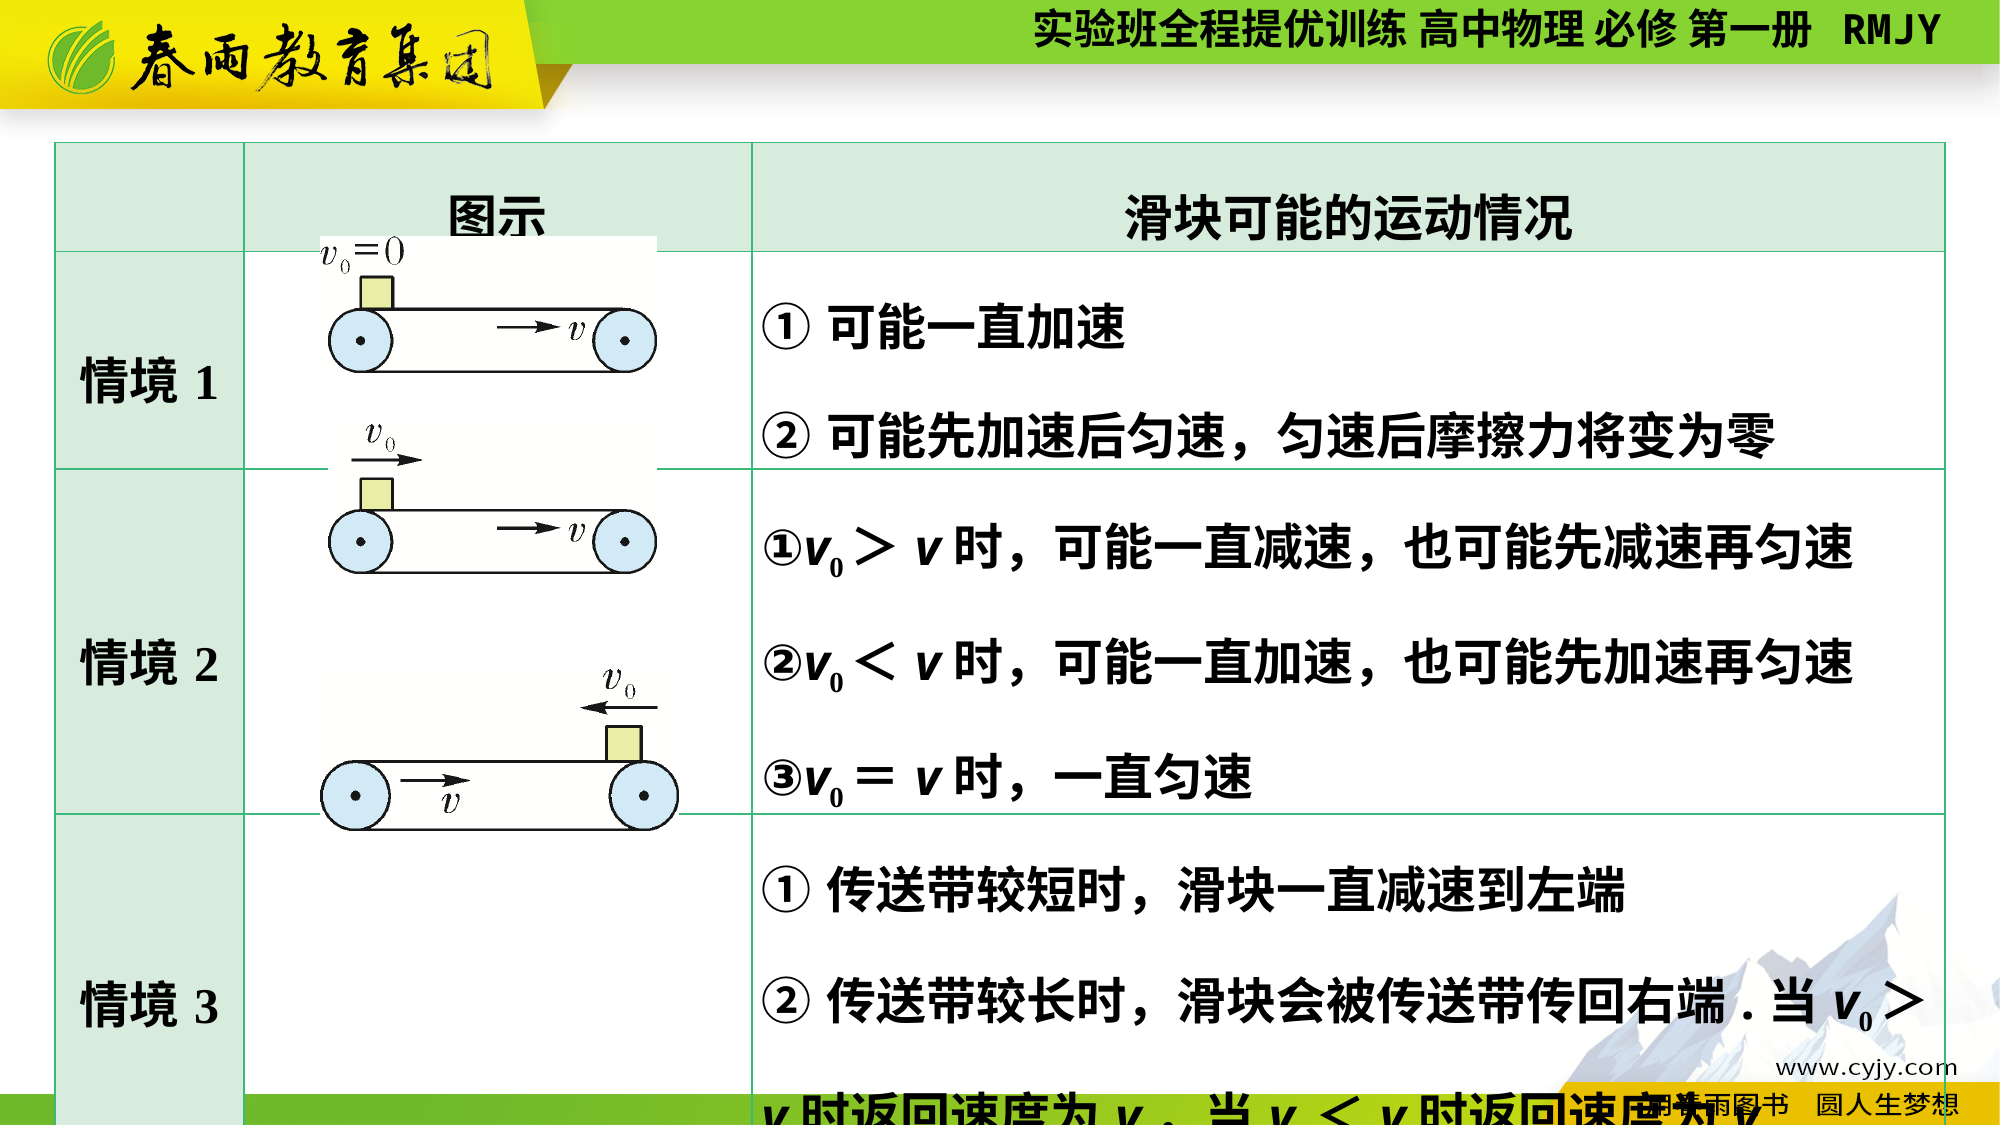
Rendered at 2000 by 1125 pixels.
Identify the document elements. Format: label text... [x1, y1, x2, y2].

picture [327, 424, 657, 574]
picture [0, 0, 2000, 1125]
table_header 图示 [245, 143, 751, 251]
picture [320, 669, 679, 831]
table_cell ①可能一直加速 ②可能先加速后匀速，匀速后摩擦力将变为零 [753, 252, 1944, 468]
table_cell ①v0＞v时，可能一直减速，也可能先减速再匀速 ②v0＜v时，可能一直加速，也可能先加速再匀速 ③v0＝v时，一直匀速 [753, 470, 1944, 813]
table_cell [245, 470, 751, 813]
table_cell [245, 252, 751, 468]
table_cell ①传送带较短时，滑块一直减速到左端 ②传送带较长时，滑块会被传送带传回右端.当v0＞v时返回速度为v，当v0＜v时返回速度为v0 [753, 815, 1944, 1125]
table_cell 情境3 [56, 815, 243, 1125]
table_cell 情境1 [56, 252, 243, 468]
table_header [56, 143, 243, 251]
table_cell [245, 815, 751, 1125]
table_header 滑块可能的运动情况 [753, 143, 1944, 251]
table_cell 情境2 [56, 470, 243, 813]
picture [320, 236, 657, 374]
